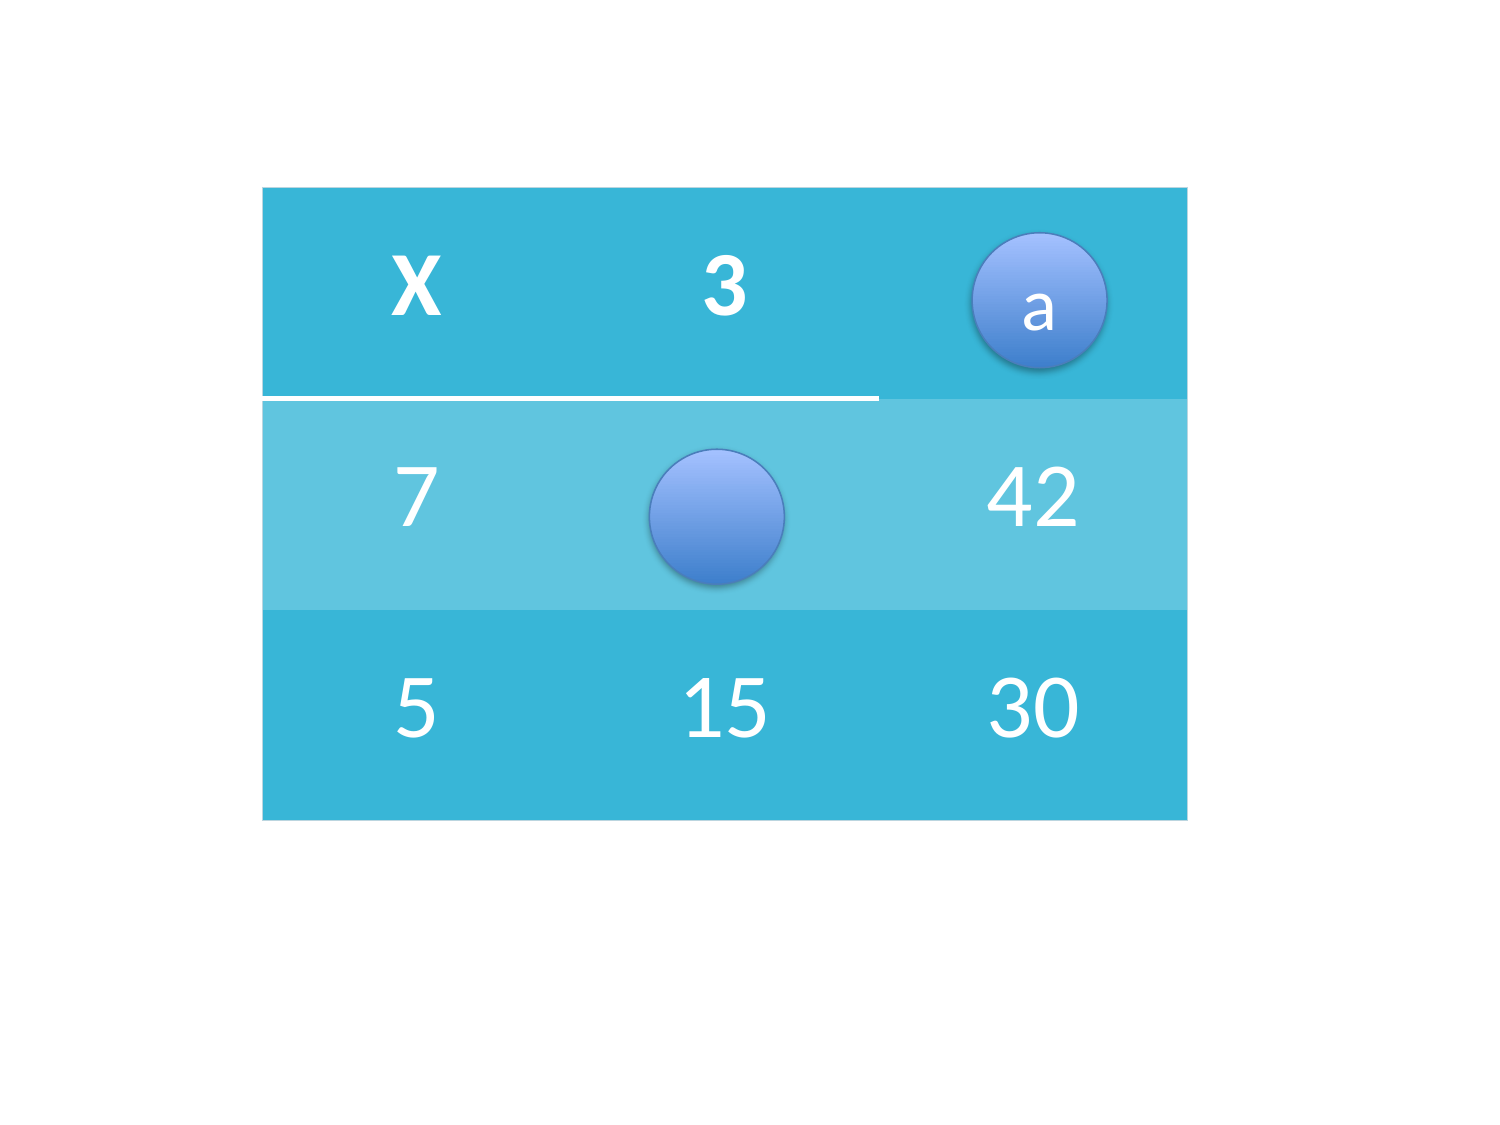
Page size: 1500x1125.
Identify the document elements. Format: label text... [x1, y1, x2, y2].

table_cell 30 [879, 610, 1187, 820]
table_header X [263, 188, 571, 396]
table_cell 5 [263, 610, 571, 820]
table_header 6 [879, 188, 1187, 399]
table_cell 21 [571, 401, 879, 610]
table_cell 42 [879, 399, 1187, 610]
table_cell 7 [263, 401, 571, 610]
table_header 3 [571, 188, 879, 396]
text_box a [971, 231, 1108, 369]
table_cell 15 [571, 610, 879, 820]
text_box [648, 448, 786, 585]
